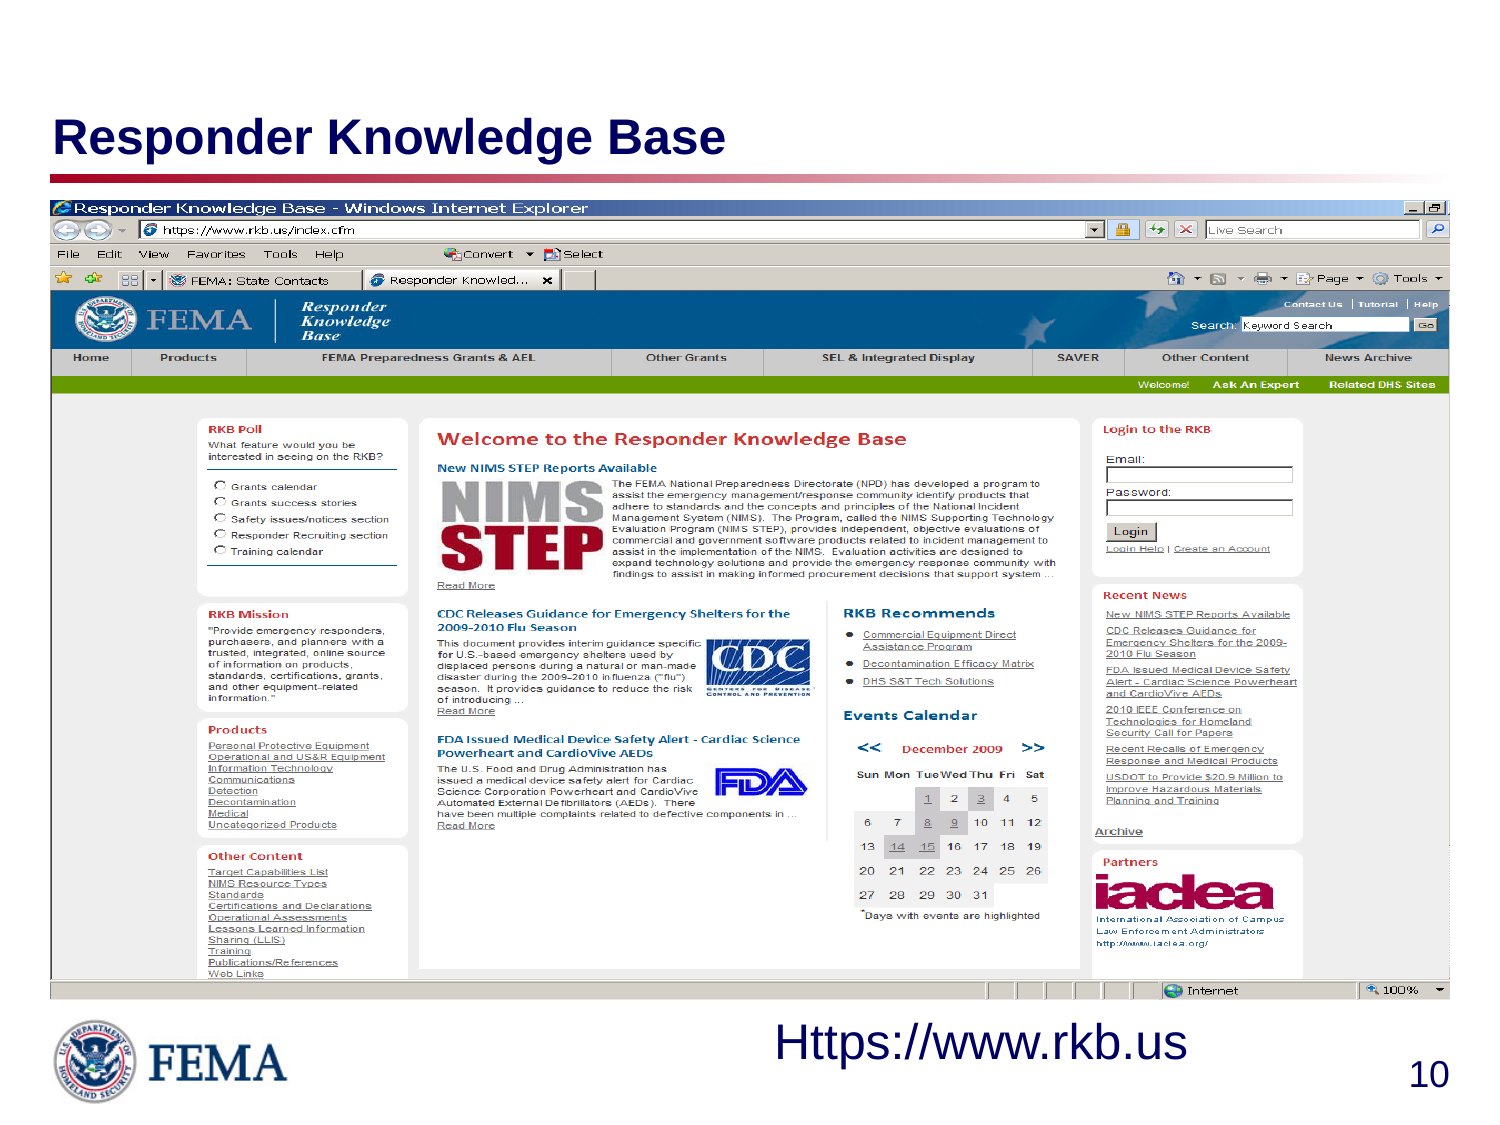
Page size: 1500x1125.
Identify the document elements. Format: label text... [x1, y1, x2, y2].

title Responder Knowledge Base [36, 0, 1435, 173]
text_box Https://www.rkb.us [567, 1010, 1396, 1068]
slide_number 10 [1099, 1024, 1451, 1103]
picture [49, 199, 1451, 1001]
picture [51, 1017, 290, 1106]
